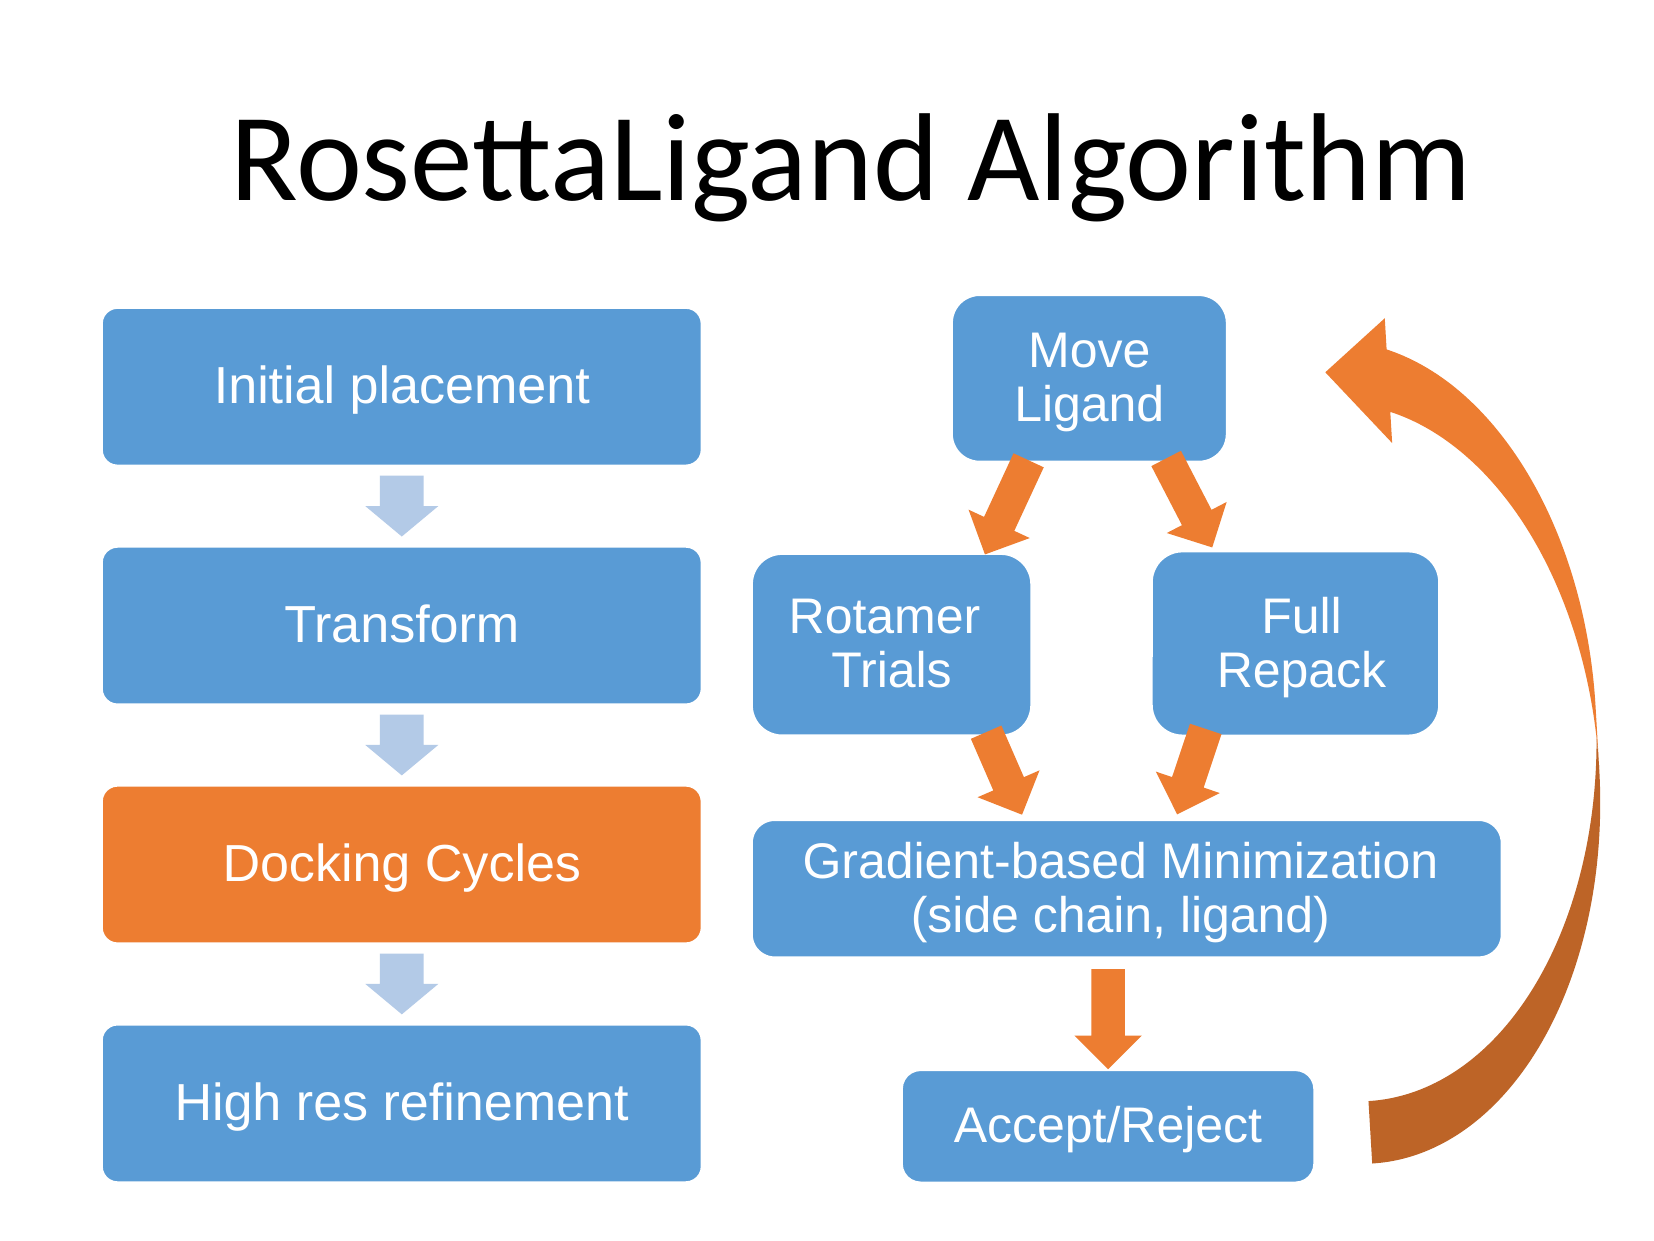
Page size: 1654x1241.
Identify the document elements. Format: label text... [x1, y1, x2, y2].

text_box [1076, 970, 1140, 1068]
text_box [974, 744, 1038, 814]
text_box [1151, 551, 1440, 736]
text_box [101, 307, 702, 1183]
text_box [1157, 744, 1218, 813]
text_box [951, 294, 1228, 462]
text_box [1325, 318, 1601, 1164]
text_box [1154, 470, 1225, 547]
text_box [901, 1069, 1315, 1183]
text_box [970, 470, 1042, 552]
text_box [751, 819, 1502, 958]
text_box RosettaLigand Algorithm [107, 64, 1596, 257]
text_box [751, 553, 1032, 736]
